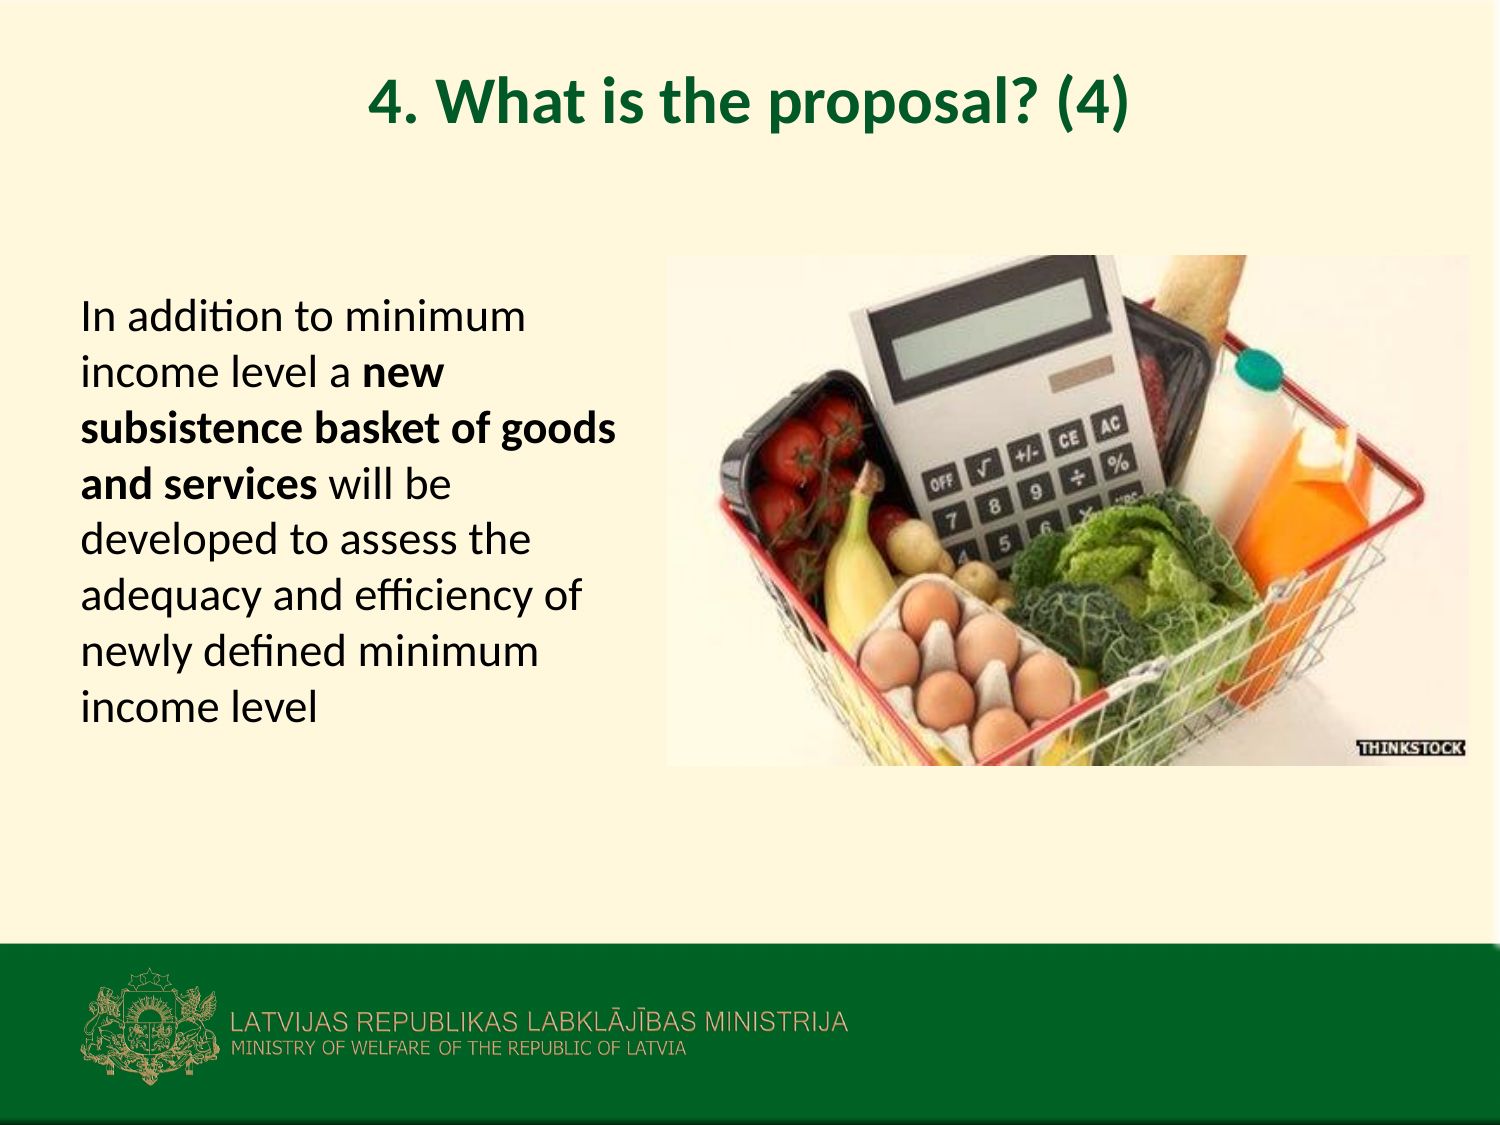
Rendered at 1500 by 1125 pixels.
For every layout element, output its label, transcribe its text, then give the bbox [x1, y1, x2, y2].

title 4. What is the proposal? (4) [75, 45, 1425, 149]
list In addition to minimum income level a new subsistence basket of goods and services will be developed to assess the adequacy and efficiency of newly defined minimum income level [65, 277, 661, 744]
picture [0, 0, 1500, 1125]
